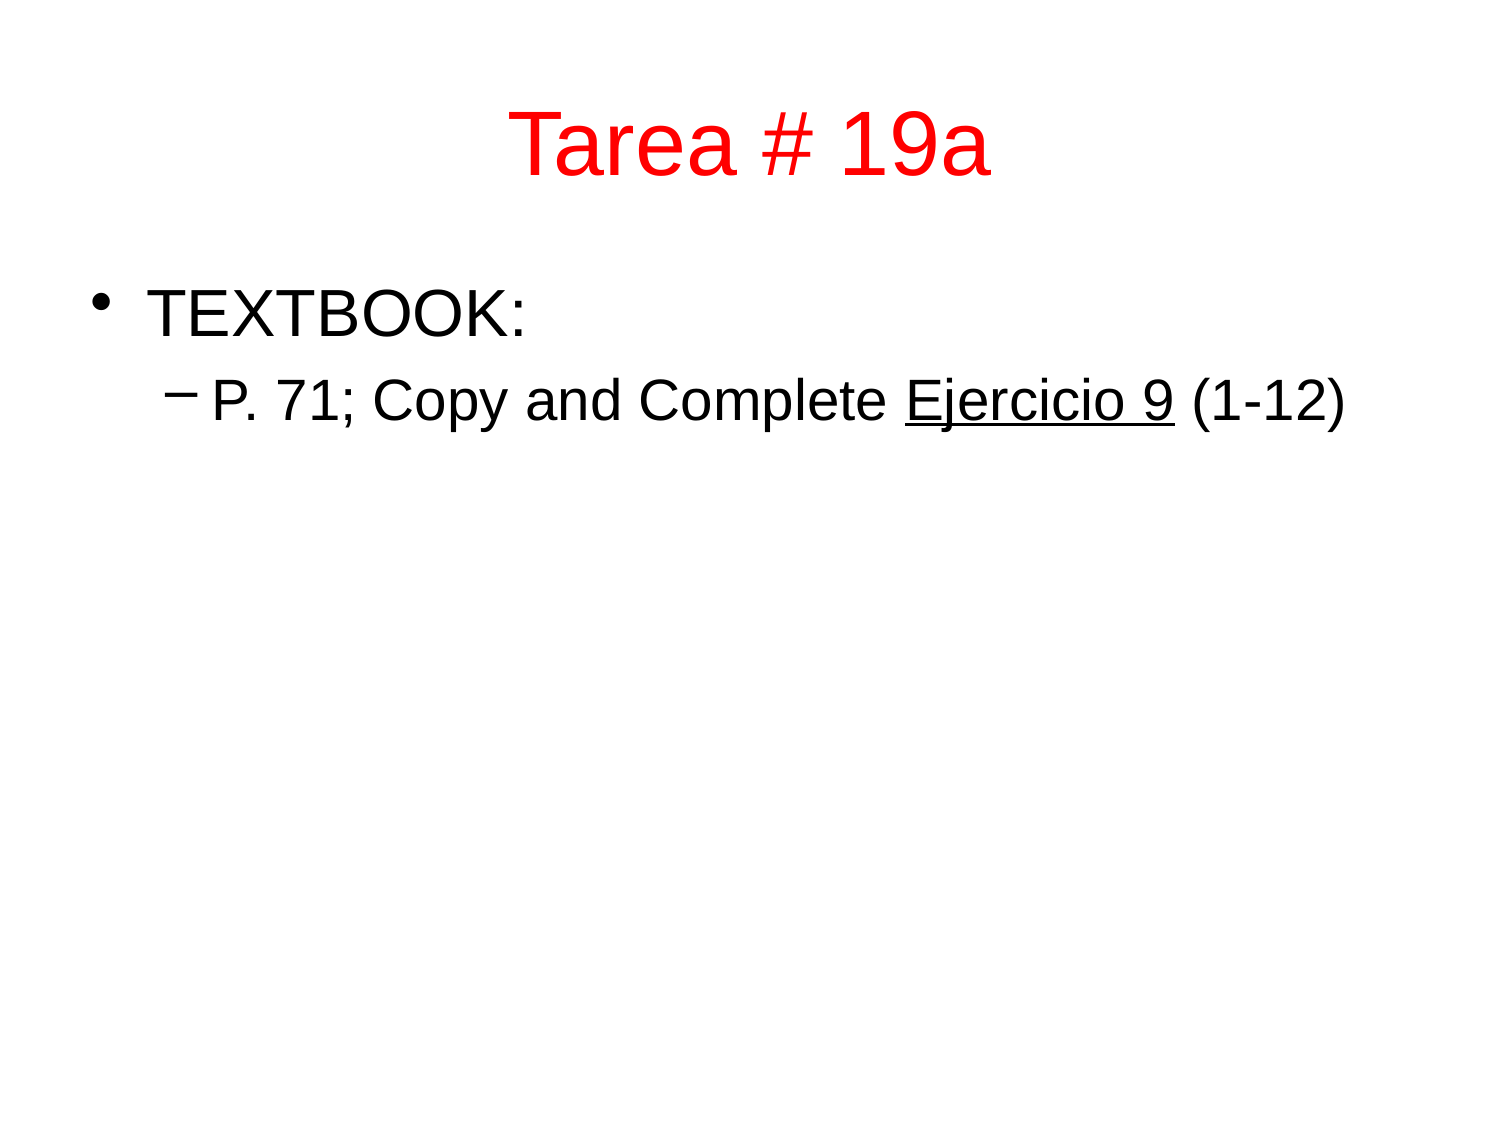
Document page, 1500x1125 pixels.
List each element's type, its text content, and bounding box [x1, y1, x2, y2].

title Tarea # 19a [75, 45, 1425, 233]
list TEXTBOOK: P. 71; Copy and Complete Ejercicio 9 (1-12) [75, 262, 1425, 1005]
